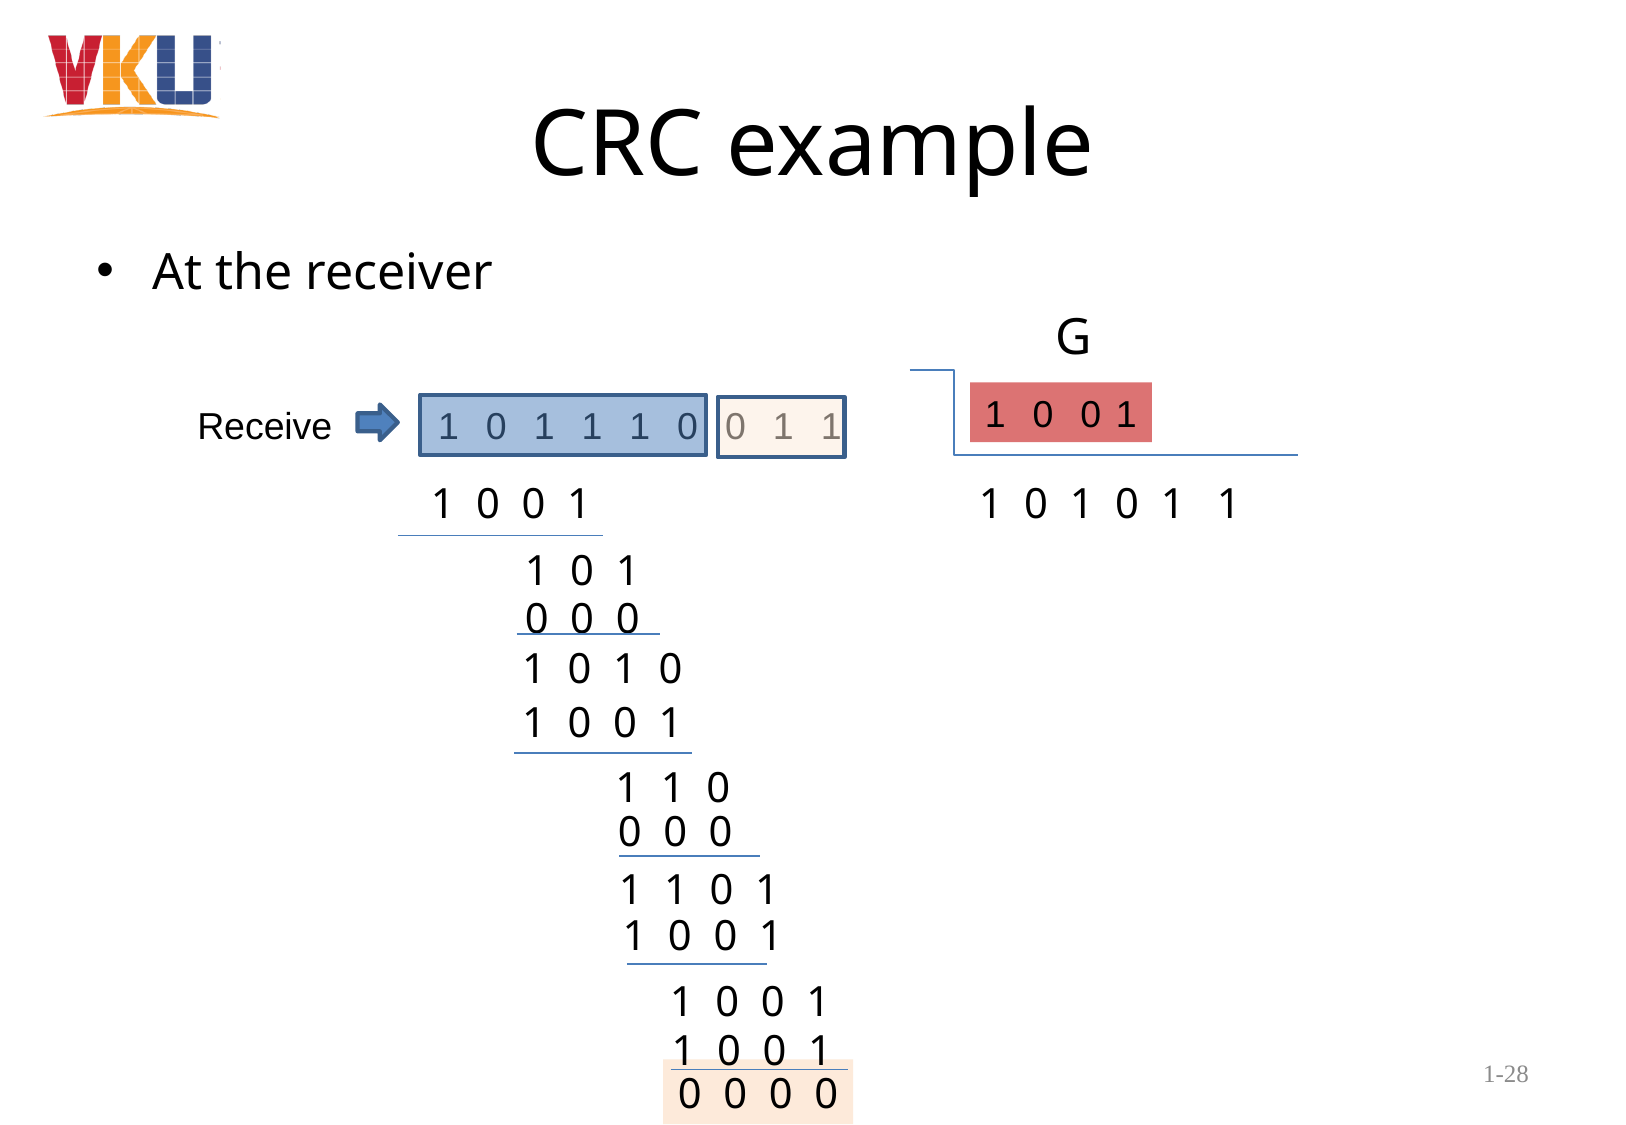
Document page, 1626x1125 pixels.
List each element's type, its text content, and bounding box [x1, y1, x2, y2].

text_box 1 1 0 1 [604, 855, 795, 921]
text_box 1 0 1 [509, 536, 655, 584]
text_box [716, 395, 847, 459]
text_box 1 0 1 0 [507, 634, 698, 688]
text_box 1 1 0 [600, 753, 746, 819]
slide_number 1-28 [1164, 1042, 1544, 1103]
text_box 1 0 1 0 1 1 [964, 469, 1256, 535]
title CRC example [81, 45, 1544, 232]
text_box Receive [182, 394, 348, 455]
text_box 1 0 0 1 [1004, 382, 1152, 443]
text_box [418, 393, 708, 457]
text_box 1 0 0 1 [607, 901, 798, 967]
text_box 1 0 0 1 [656, 1016, 847, 1082]
text_box 1 0 1 1 1 0 0 1 1 [708, 394, 858, 455]
text_box 1 0 0 1 [416, 469, 607, 535]
text_box 0 0 0 [509, 584, 655, 634]
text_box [909, 369, 999, 456]
text_box [355, 402, 400, 443]
text_box 0 0 0 0 [663, 1059, 854, 1125]
picture [32, 21, 228, 129]
list At the receiver [81, 232, 1544, 1038]
text_box 1 0 0 1 [507, 688, 698, 753]
text_box 1 0 0 1 [655, 967, 846, 1033]
text_box G [1040, 297, 1107, 373]
text_box 0 0 0 [603, 797, 748, 863]
